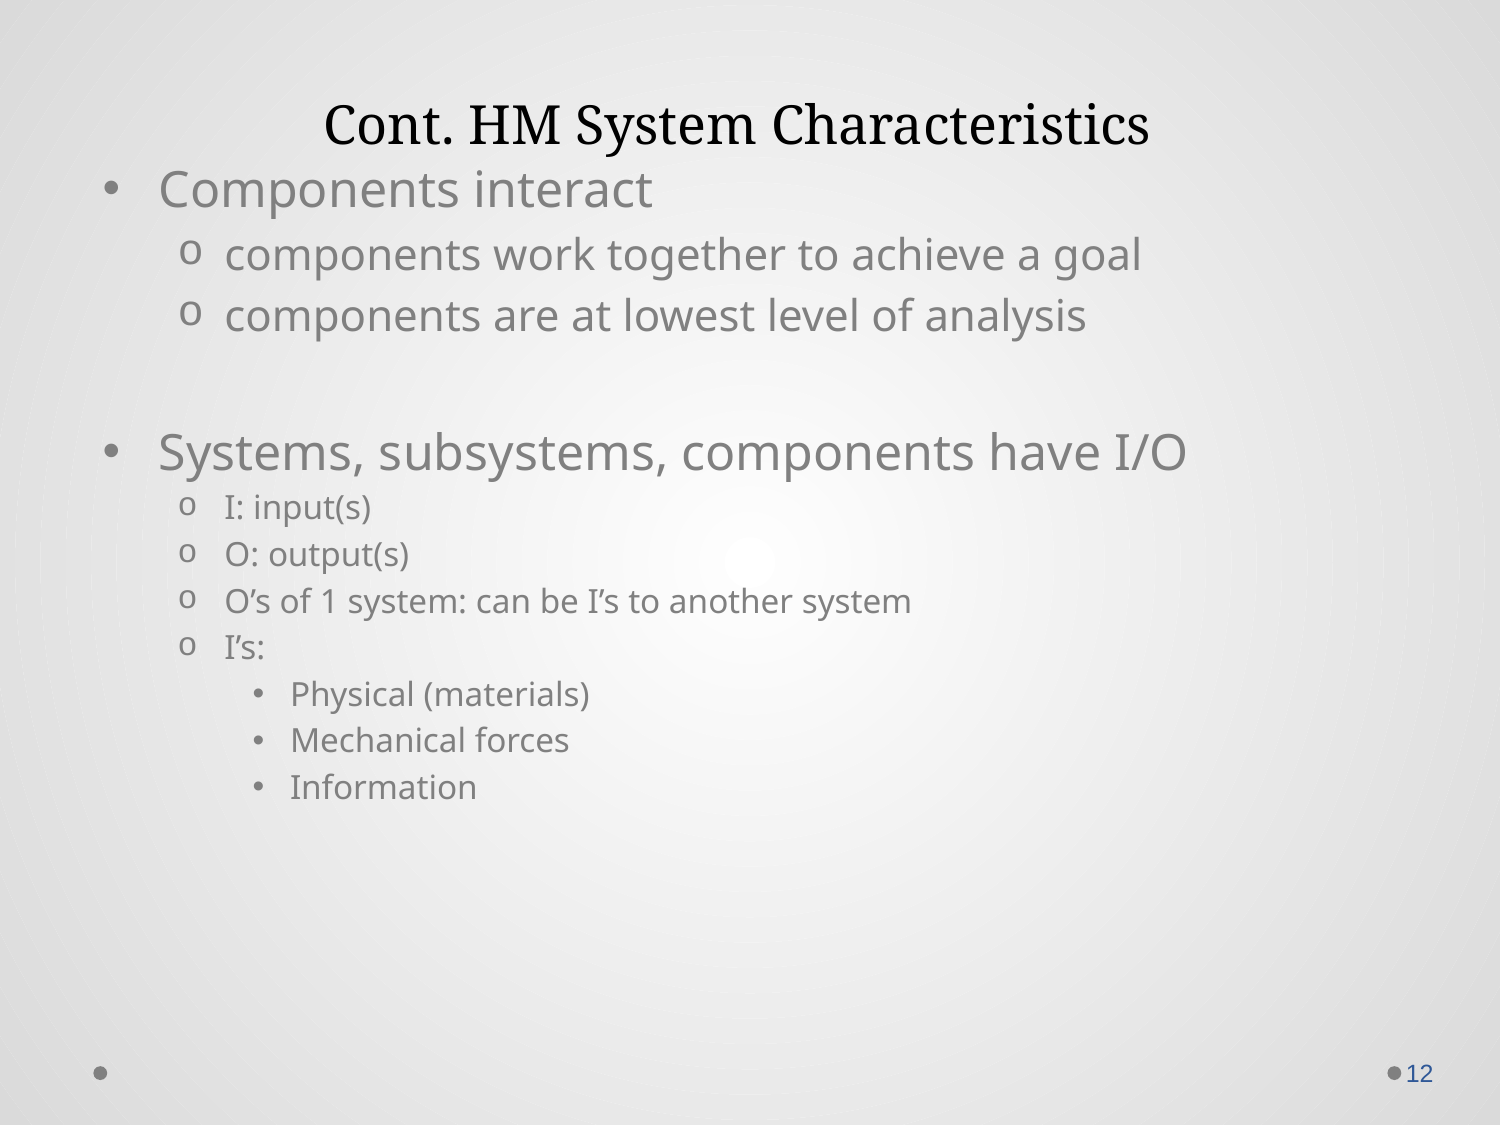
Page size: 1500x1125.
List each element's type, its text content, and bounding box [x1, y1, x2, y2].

list Components interact components work together to achieve a goal components are at lowest level of analysis Systems, subsystems, components have I/O I: input(s) O: output(s) O’s of 1 system: can be I’s to another system I’s: Physical (materials) Mechanical forces Information [87, 149, 1438, 1113]
title Cont. HM System Characteristics [62, 62, 1413, 163]
slide_number 12 [1401, 1042, 1494, 1103]
